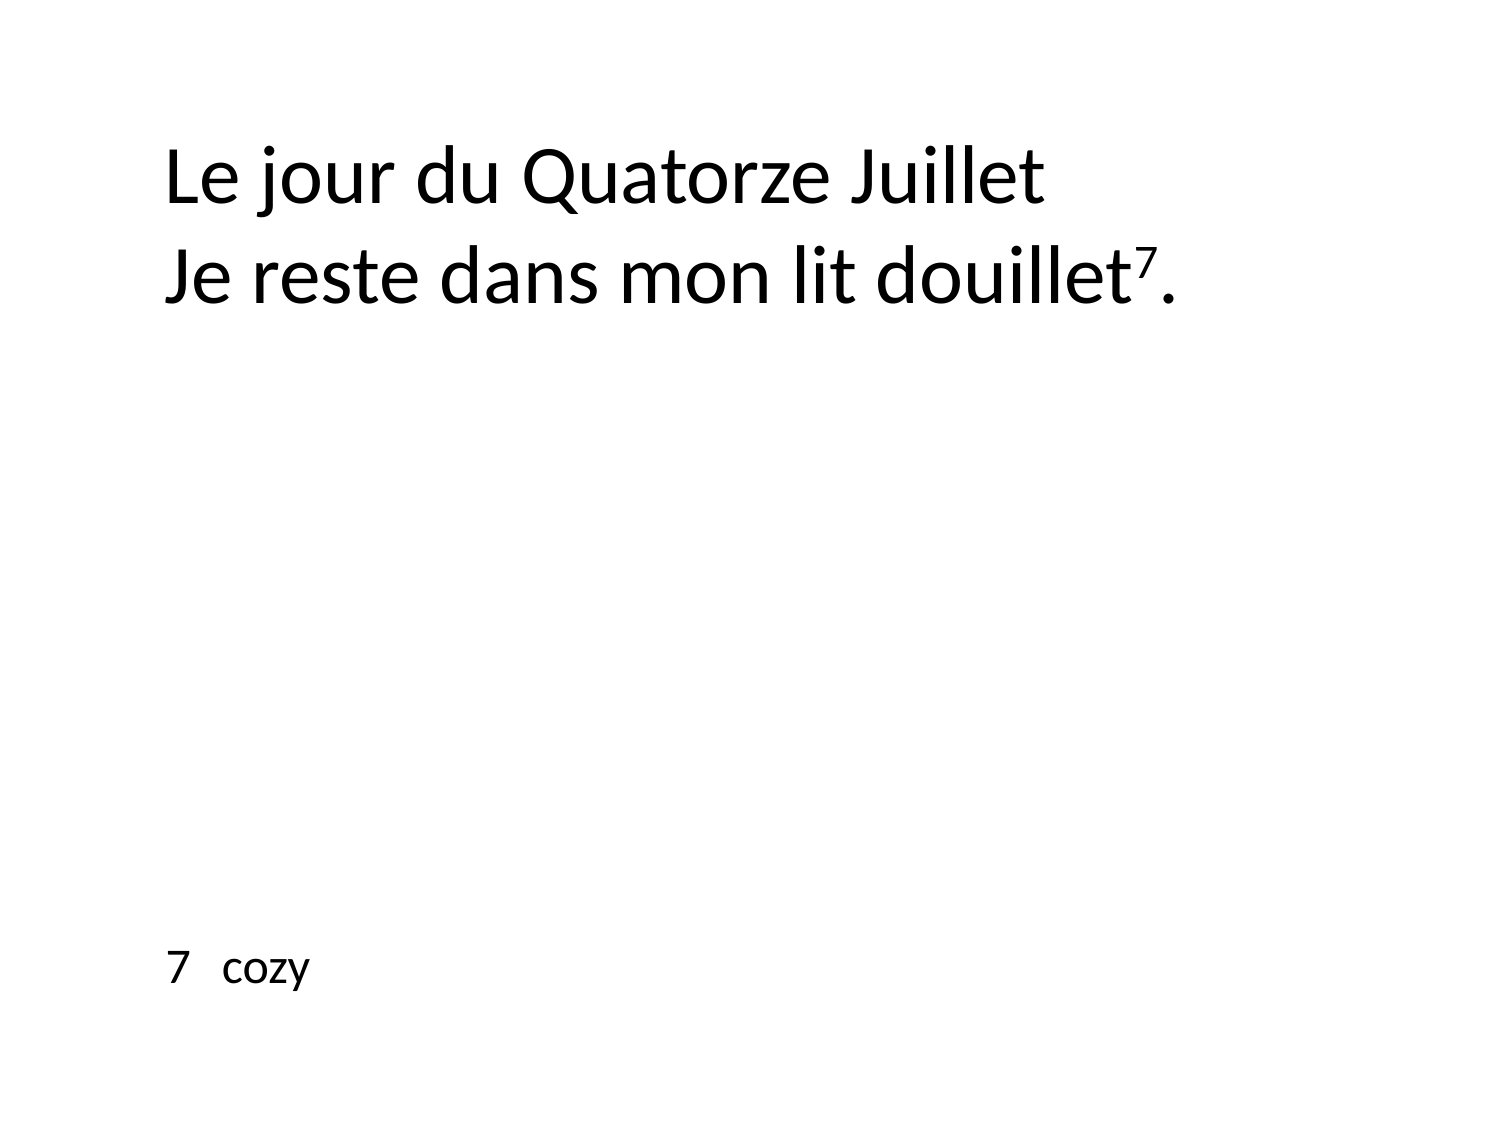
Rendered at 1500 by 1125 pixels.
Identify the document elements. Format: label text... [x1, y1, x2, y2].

text_box cozy [150, 926, 326, 1001]
text_box Le jour du Quatorze Juillet Je reste dans mon lit douillet7. [149, 112, 1500, 428]
